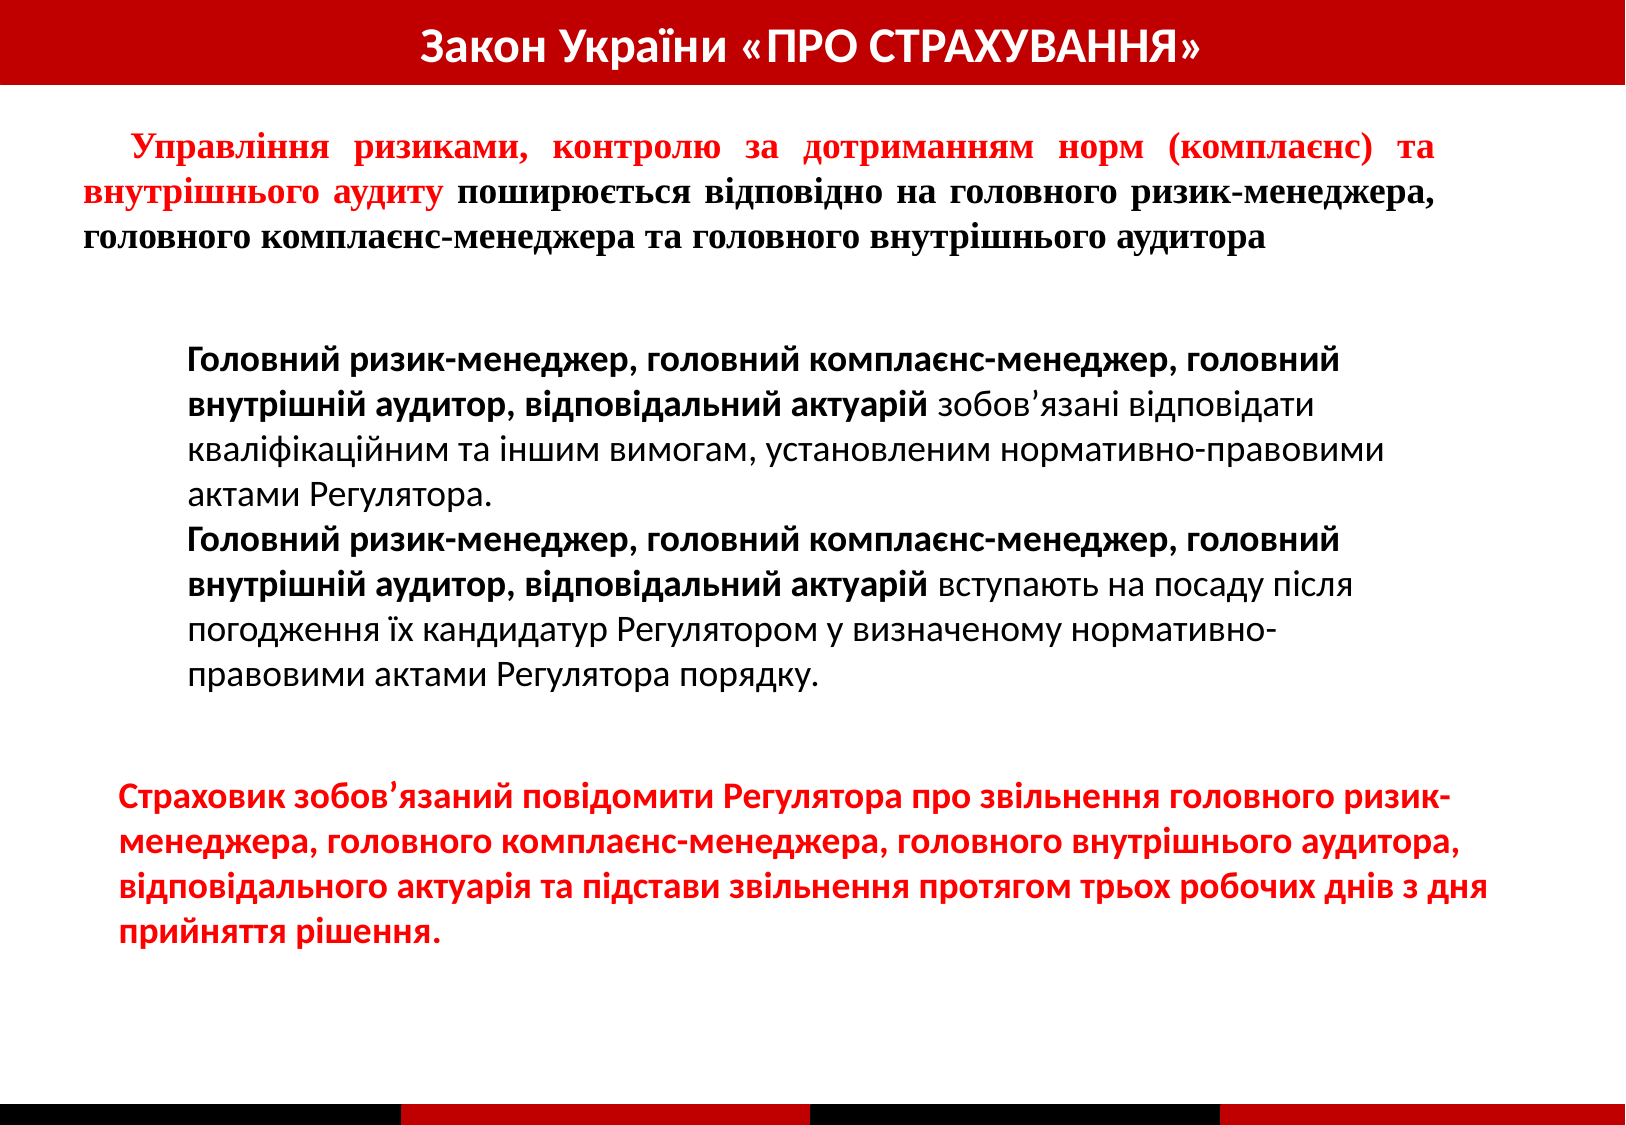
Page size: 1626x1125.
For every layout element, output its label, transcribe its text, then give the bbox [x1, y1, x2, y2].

text_box [0, 1104, 401, 1125]
text_box Управління ризиками, контролю за дотриманням норм (комплаєнс) та внутрішнього аудиту поширюється відповідно на головного ризик-менеджера, головного комплаєнс-менеджера та головного внутрішнього аудитора [68, 113, 1451, 264]
text_box Закон України «ПРО СТРАХУВАННЯ» [0, 0, 1625, 85]
text_box [810, 1104, 1220, 1125]
text_box [401, 1104, 810, 1125]
text_box [1220, 1104, 1625, 1125]
text_box Головний ризик-менеджер, головний комплаєнс-менеджер, головний внутрішній аудитор, відповідальний актуарій зобов’язані відповідати кваліфікаційним та іншим вимогам, установленим нормативно-правовими актами Регулятора. Головний ризик-менеджер, головний комплаєнс-менеджер, головний внутрішній аудитор, відповідальний актуарій вступають на посаду після погодження їх кандидатур Регулятором у визначеному нормативно-правовими актами Регулятора порядку. [172, 326, 1401, 701]
text_box Страховик зобов’язаний повідомити Регулятора про звільнення головного ризик-менеджера, головного комплаєнс-менеджера, головного внутрішнього аудитора, відповідального актуарія та підстави звільнення протягом трьох робочих днів з дня прийняття рішення. [103, 763, 1545, 958]
